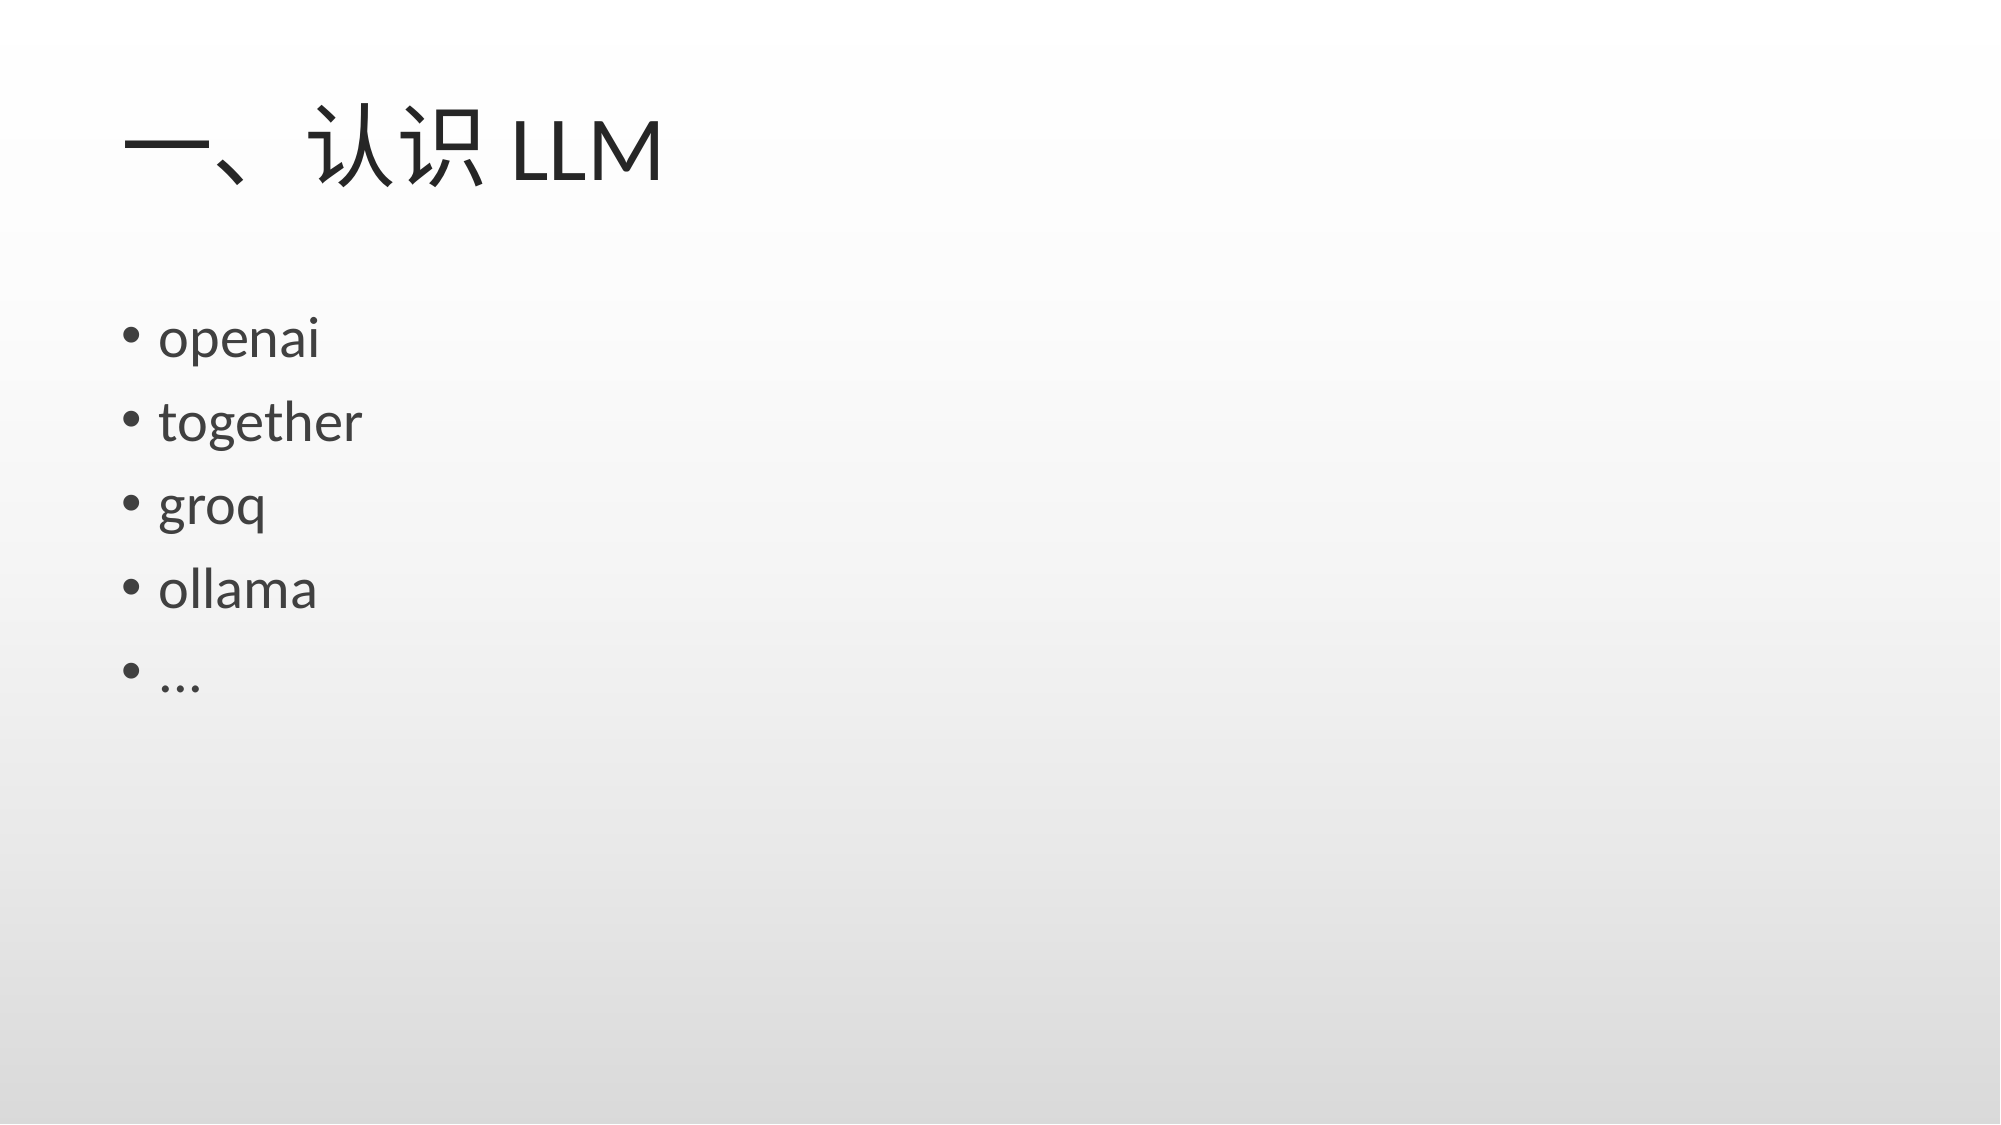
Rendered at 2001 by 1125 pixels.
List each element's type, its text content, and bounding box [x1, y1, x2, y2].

title 一、认识LLM [106, 42, 1832, 260]
list openai together groq ollama ... [106, 299, 1832, 1014]
picture [0, 0, 2001, 1125]
